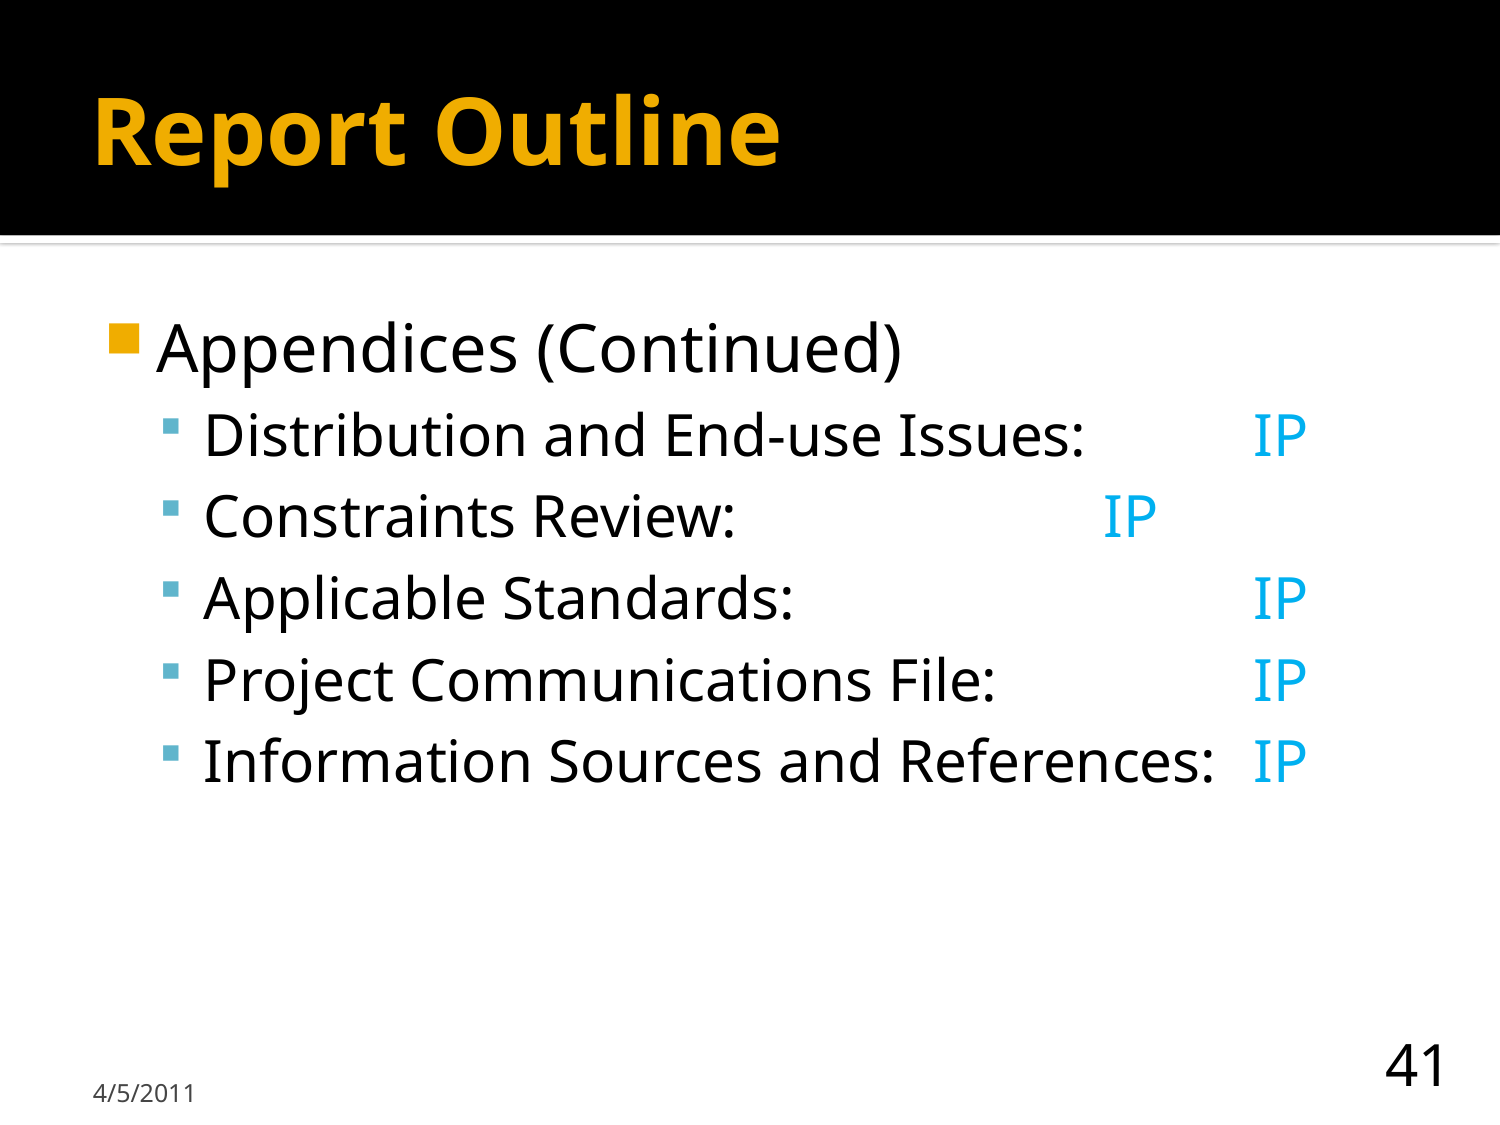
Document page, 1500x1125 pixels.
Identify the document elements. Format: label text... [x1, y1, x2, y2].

title Report Outline [75, 25, 1425, 231]
slide_number 41 [1345, 1062, 1467, 1108]
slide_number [75, 1062, 425, 1108]
list Appendices (Continued) Distribution and End-use Issues: IP Constraints Review: IP Applicable Standards: IP Project Communications File: IP Information Sources and References: IP [75, 291, 1425, 1050]
